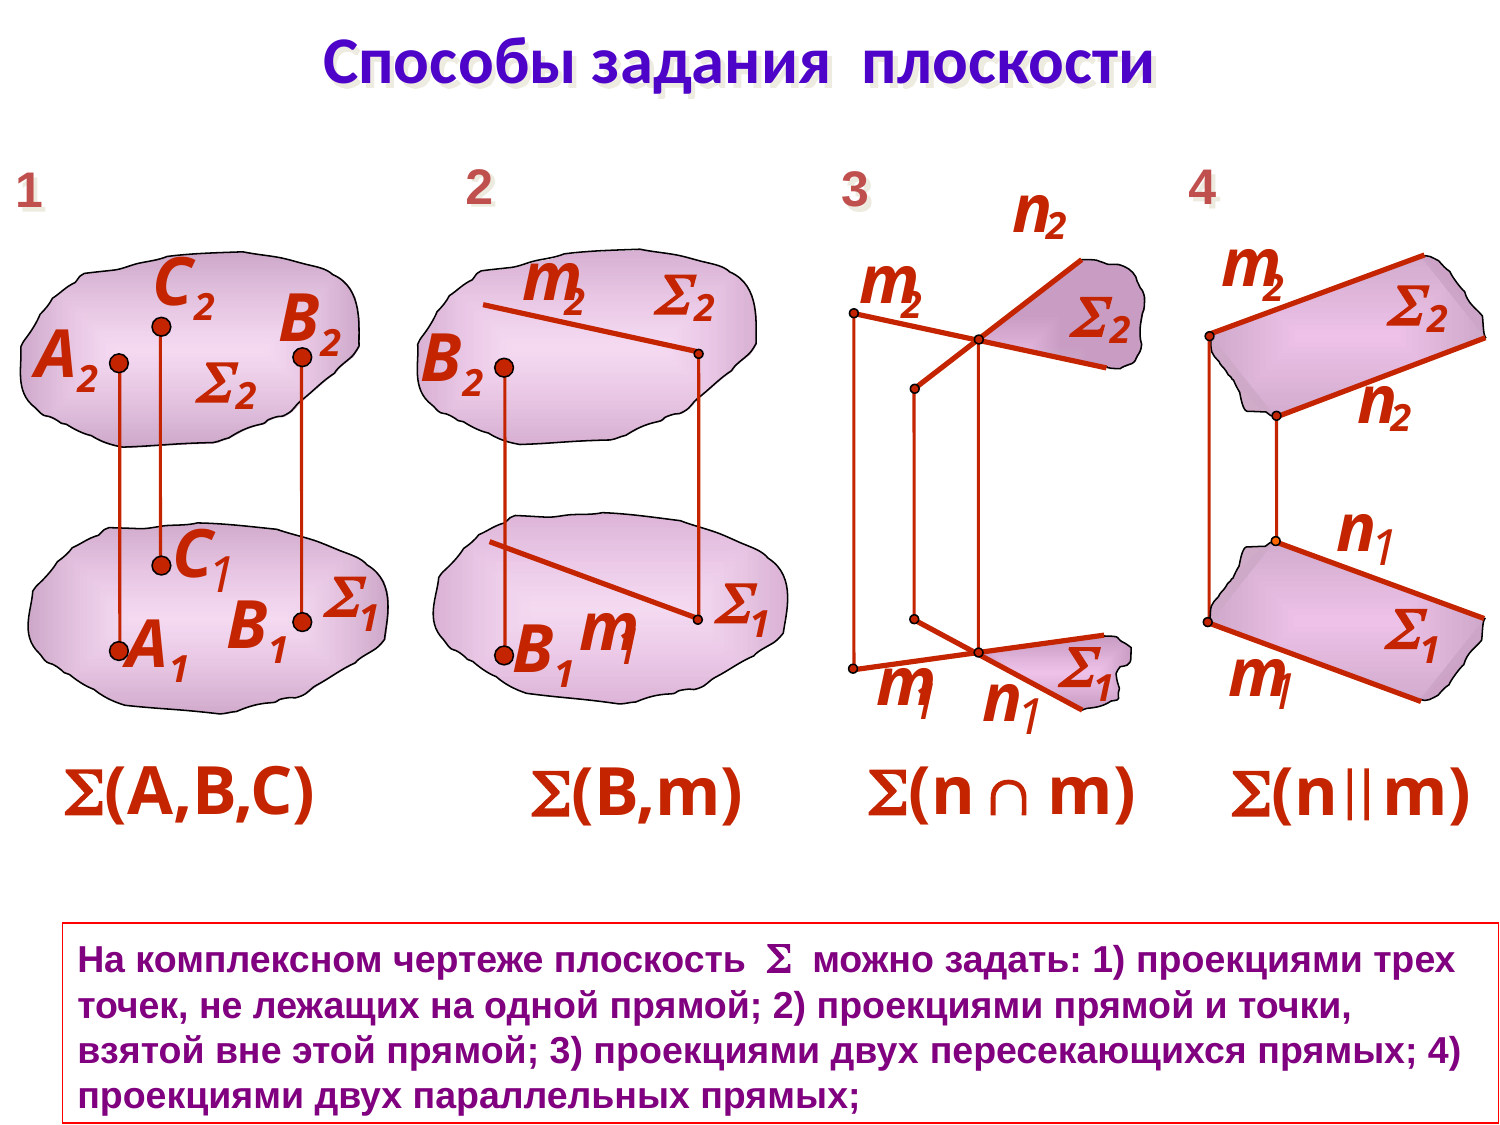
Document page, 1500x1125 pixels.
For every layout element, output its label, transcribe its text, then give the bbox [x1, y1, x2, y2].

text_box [0, 149, 394, 836]
title Способы задания плоскости [64, 0, 1415, 114]
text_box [825, 149, 1146, 836]
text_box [405, 146, 791, 837]
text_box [1173, 146, 1487, 837]
text_box На комплексном чертеже плоскость  можно задать: 1) проекциями трех точек, не лежащих на одной прямой; 2) проекциями прямой и точки, взятой вне этой прямой; 3) проекциями двух пересекающихся прямых; 4) проекциями двух параллельных прямых; [62, 923, 1499, 1123]
